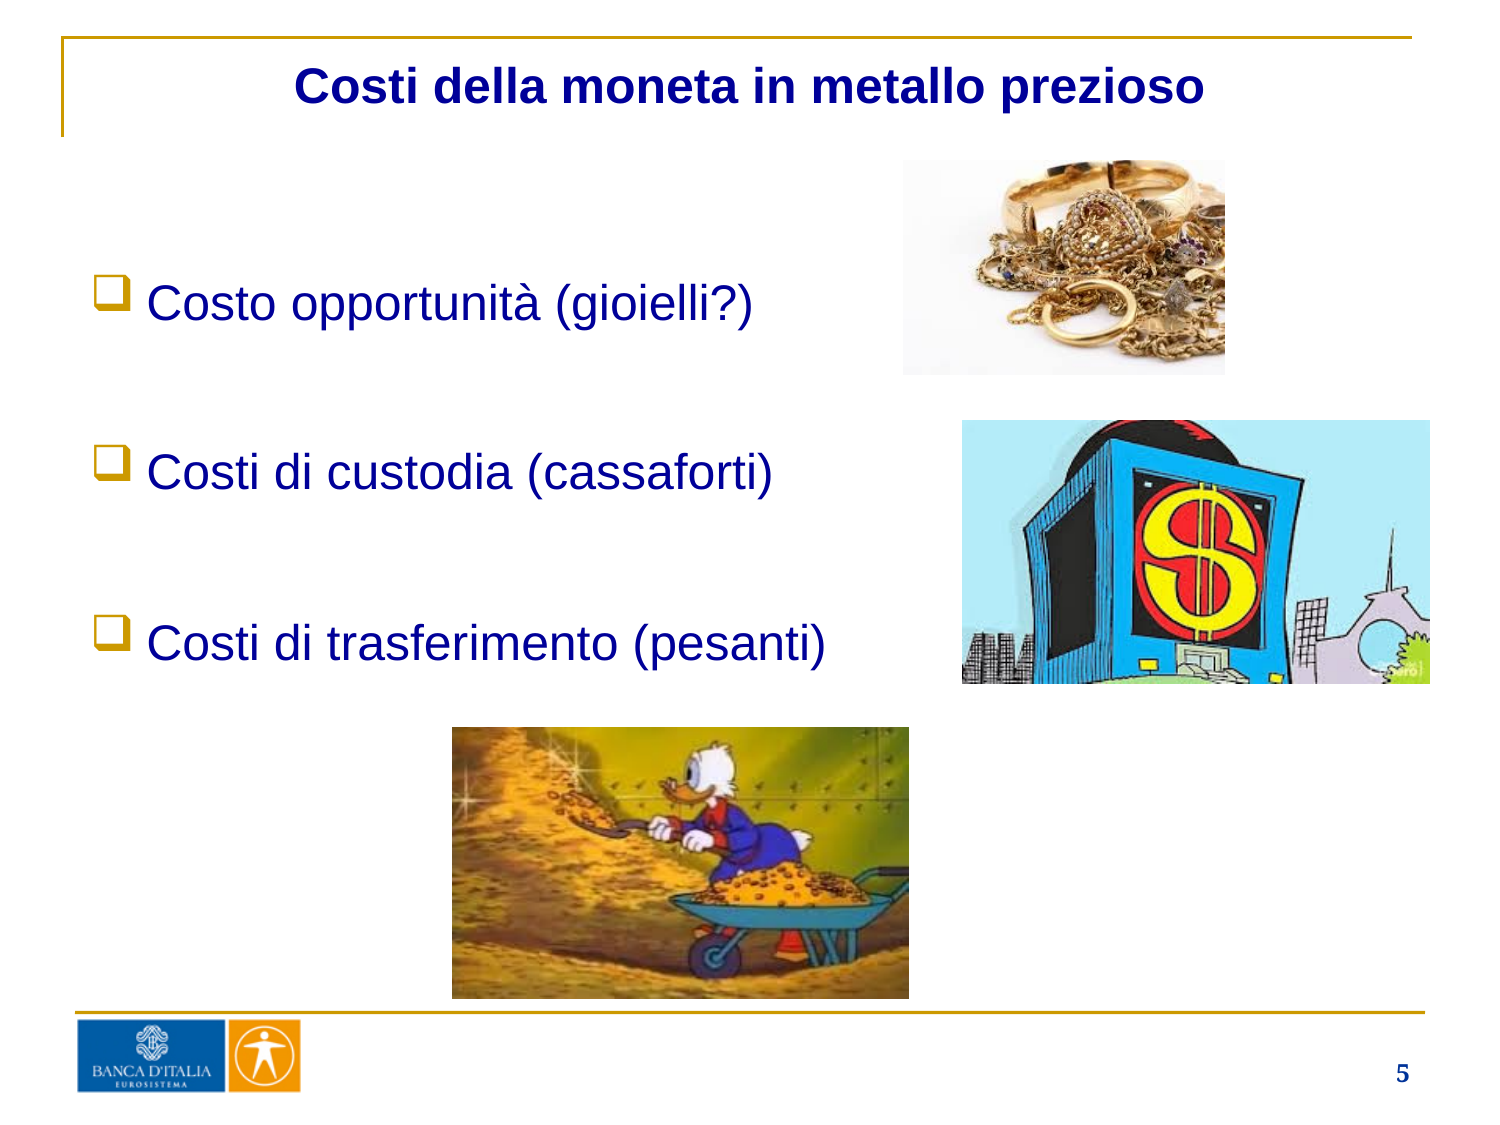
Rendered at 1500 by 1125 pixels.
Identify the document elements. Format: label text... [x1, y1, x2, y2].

slide_number 5 [1074, 1024, 1425, 1100]
picture [903, 160, 1226, 375]
list Costo opportunità (gioielli?) Costi di custodia (cassaforti) Costi di trasferimento (pesanti) [75, 262, 1425, 1006]
picture [962, 420, 1430, 684]
title Costi della moneta in metallo prezioso [75, 45, 1425, 233]
picture [76, 1018, 302, 1094]
picture [451, 727, 909, 999]
